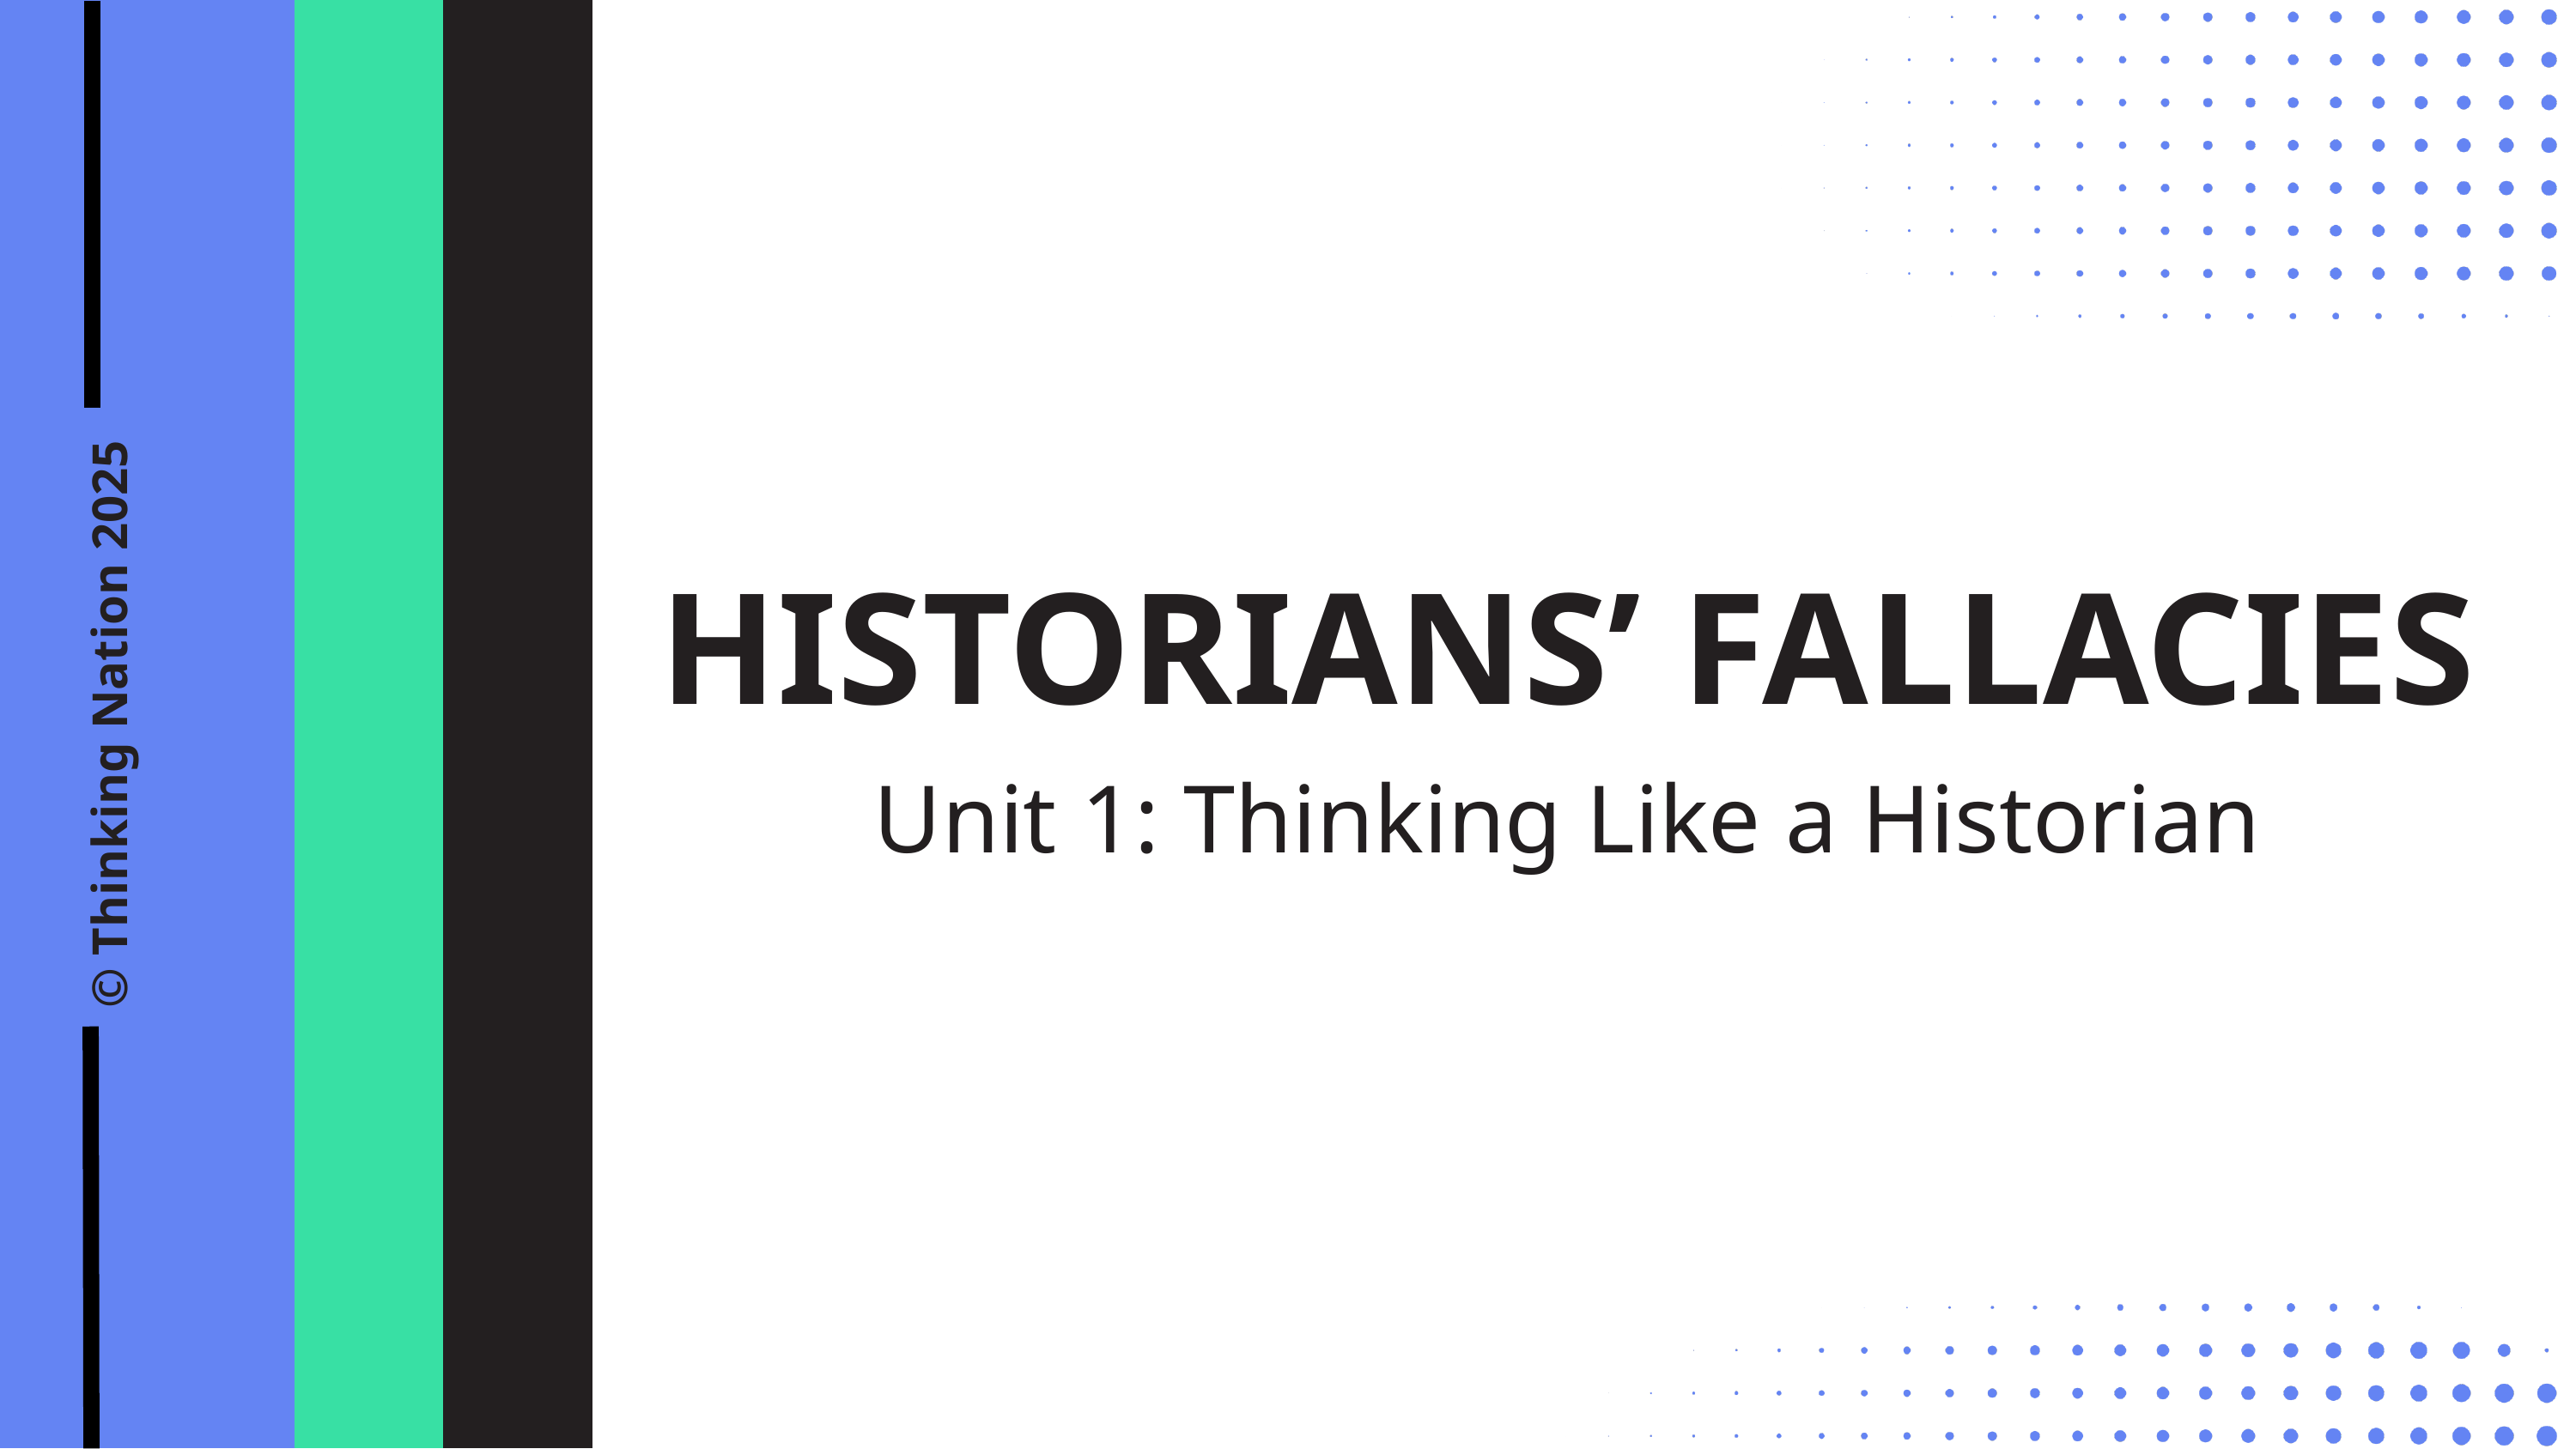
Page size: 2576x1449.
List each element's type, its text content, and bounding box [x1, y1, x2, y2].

text_box [1565, 1303, 2576, 1449]
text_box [0, 0, 593, 1449]
text_box [1781, 0, 2576, 319]
text_box Unit 1: Thinking Like a Historian [599, 759, 2560, 871]
text_box HISTORIANS’ FALLACIES [599, 550, 2560, 736]
